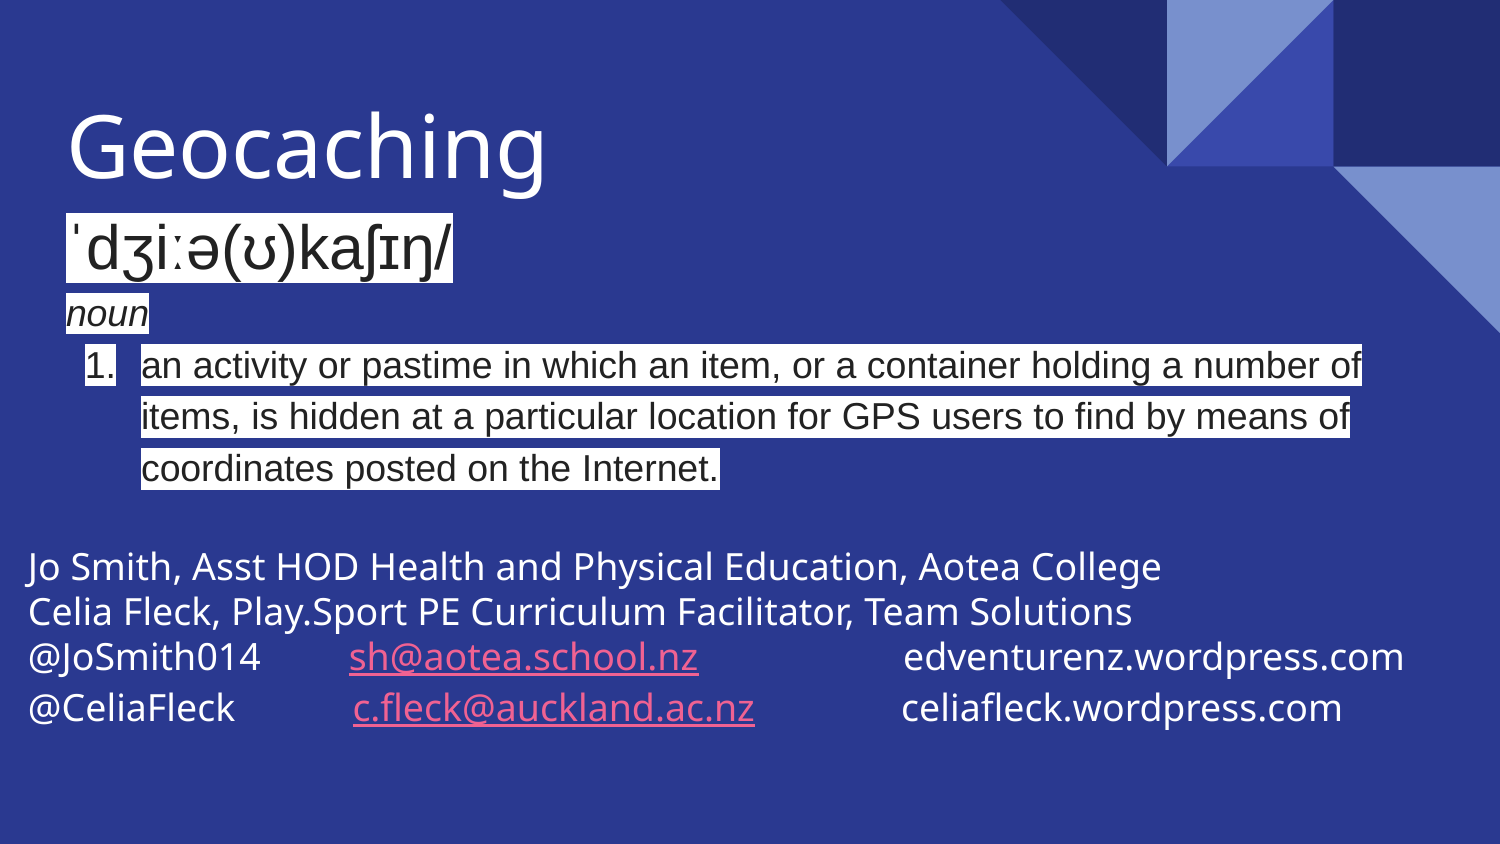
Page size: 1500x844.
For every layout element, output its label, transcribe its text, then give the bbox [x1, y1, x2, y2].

title Geocaching ˈdʒiːə(ʊ)kaʃɪŋ/ noun an activity or pastime in which an item, or a container holding a number of items, is hidden at a particular location for GPS users to find by means of coordinates posted on the Internet. [51, 55, 1449, 505]
subtitle Jo Smith, Asst HOD Health and Physical Education, Aotea College Celia Fleck, Play.Sport PE Curriculum Facilitator, Team Solutions @JoSmith014 sh@aotea.school.nz edventurenz.wordpress.com @CeliaFleck c.fleck@auckland.ac.nz celiafleck.wordpress.com [12, 527, 1488, 642]
